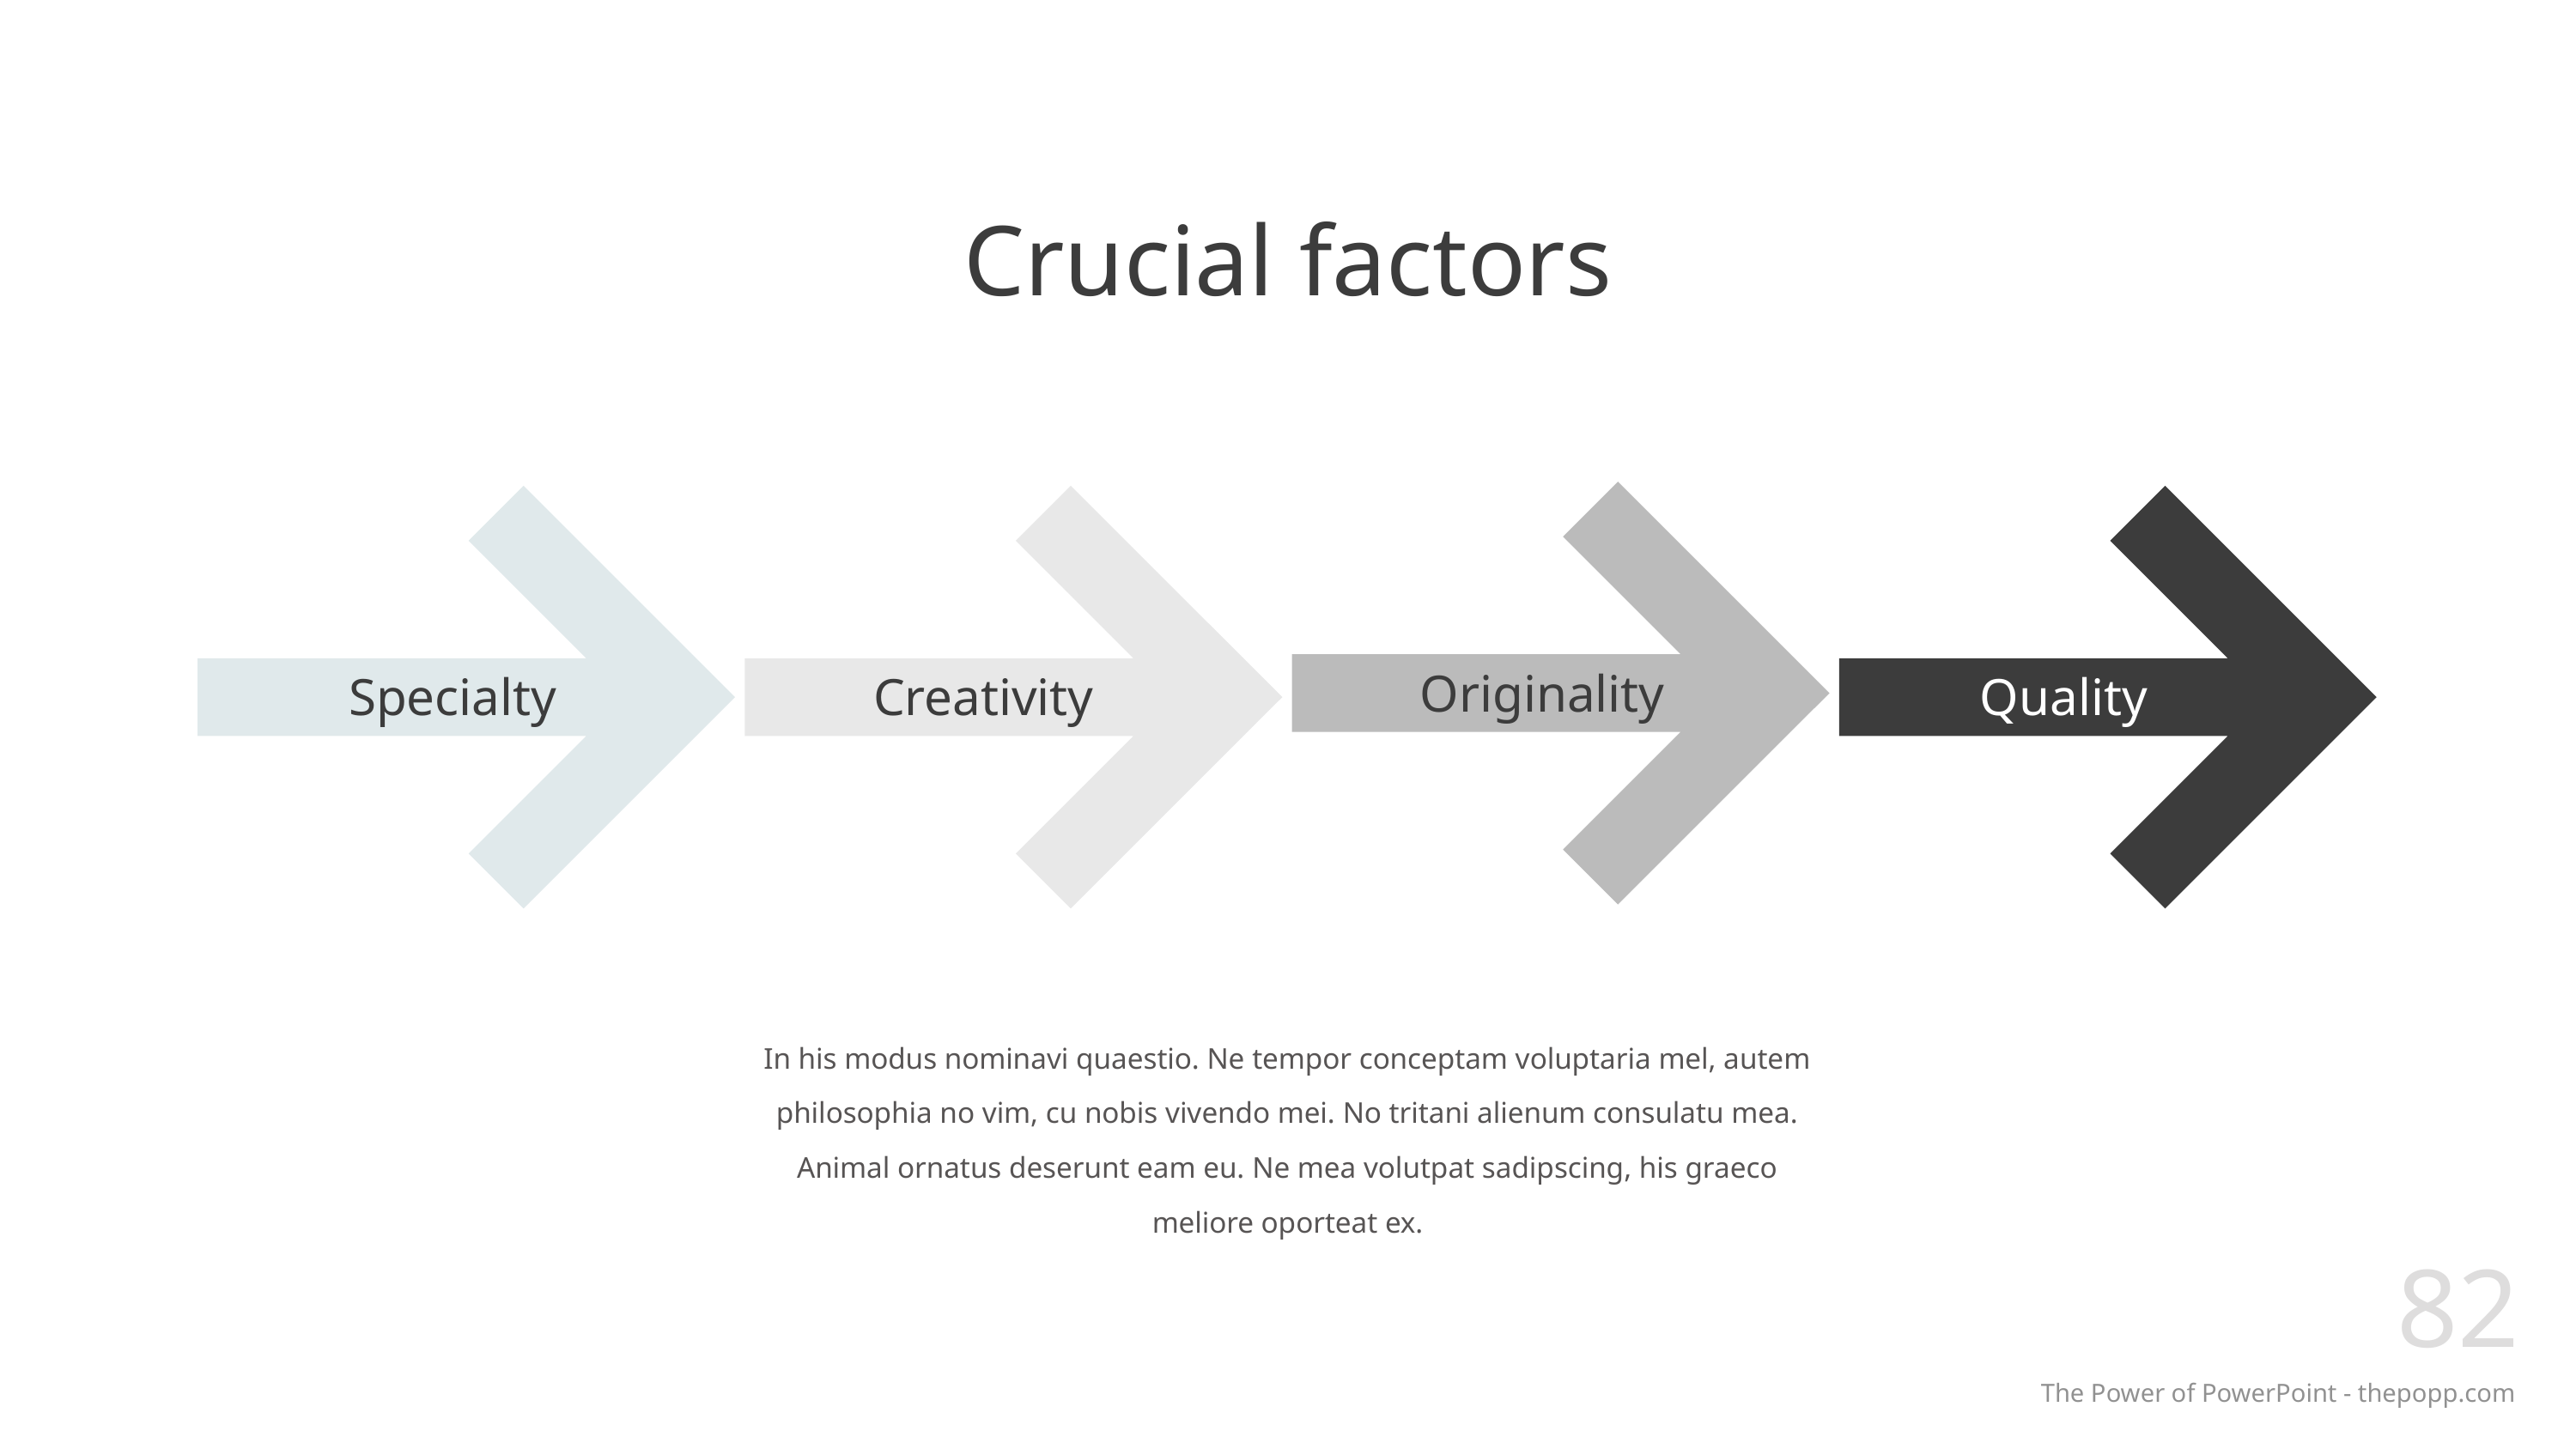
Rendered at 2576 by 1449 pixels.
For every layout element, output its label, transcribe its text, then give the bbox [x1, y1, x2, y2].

list In his modus nominavi quaestio. Ne tempor conceptam voluptaria mel, autem philosophia no vim, cu nobis vivendo mei. No tritani alienum consulatu mea. Animal ornatus deserunt eam eu. Ne mea volutpat sadipscing, his graeco meliore oporteat ex. [746, 1012, 1830, 1246]
list Originality [1313, 649, 1771, 734]
list Creativity [754, 653, 1212, 738]
footer The Power of PowerPoint - thepopp.com [1573, 1354, 2529, 1432]
title Crucial factors [425, 176, 2151, 324]
list Specialty [223, 653, 682, 738]
list Quality [1834, 653, 2293, 738]
slide_number 82 [2150, 1250, 2532, 1393]
